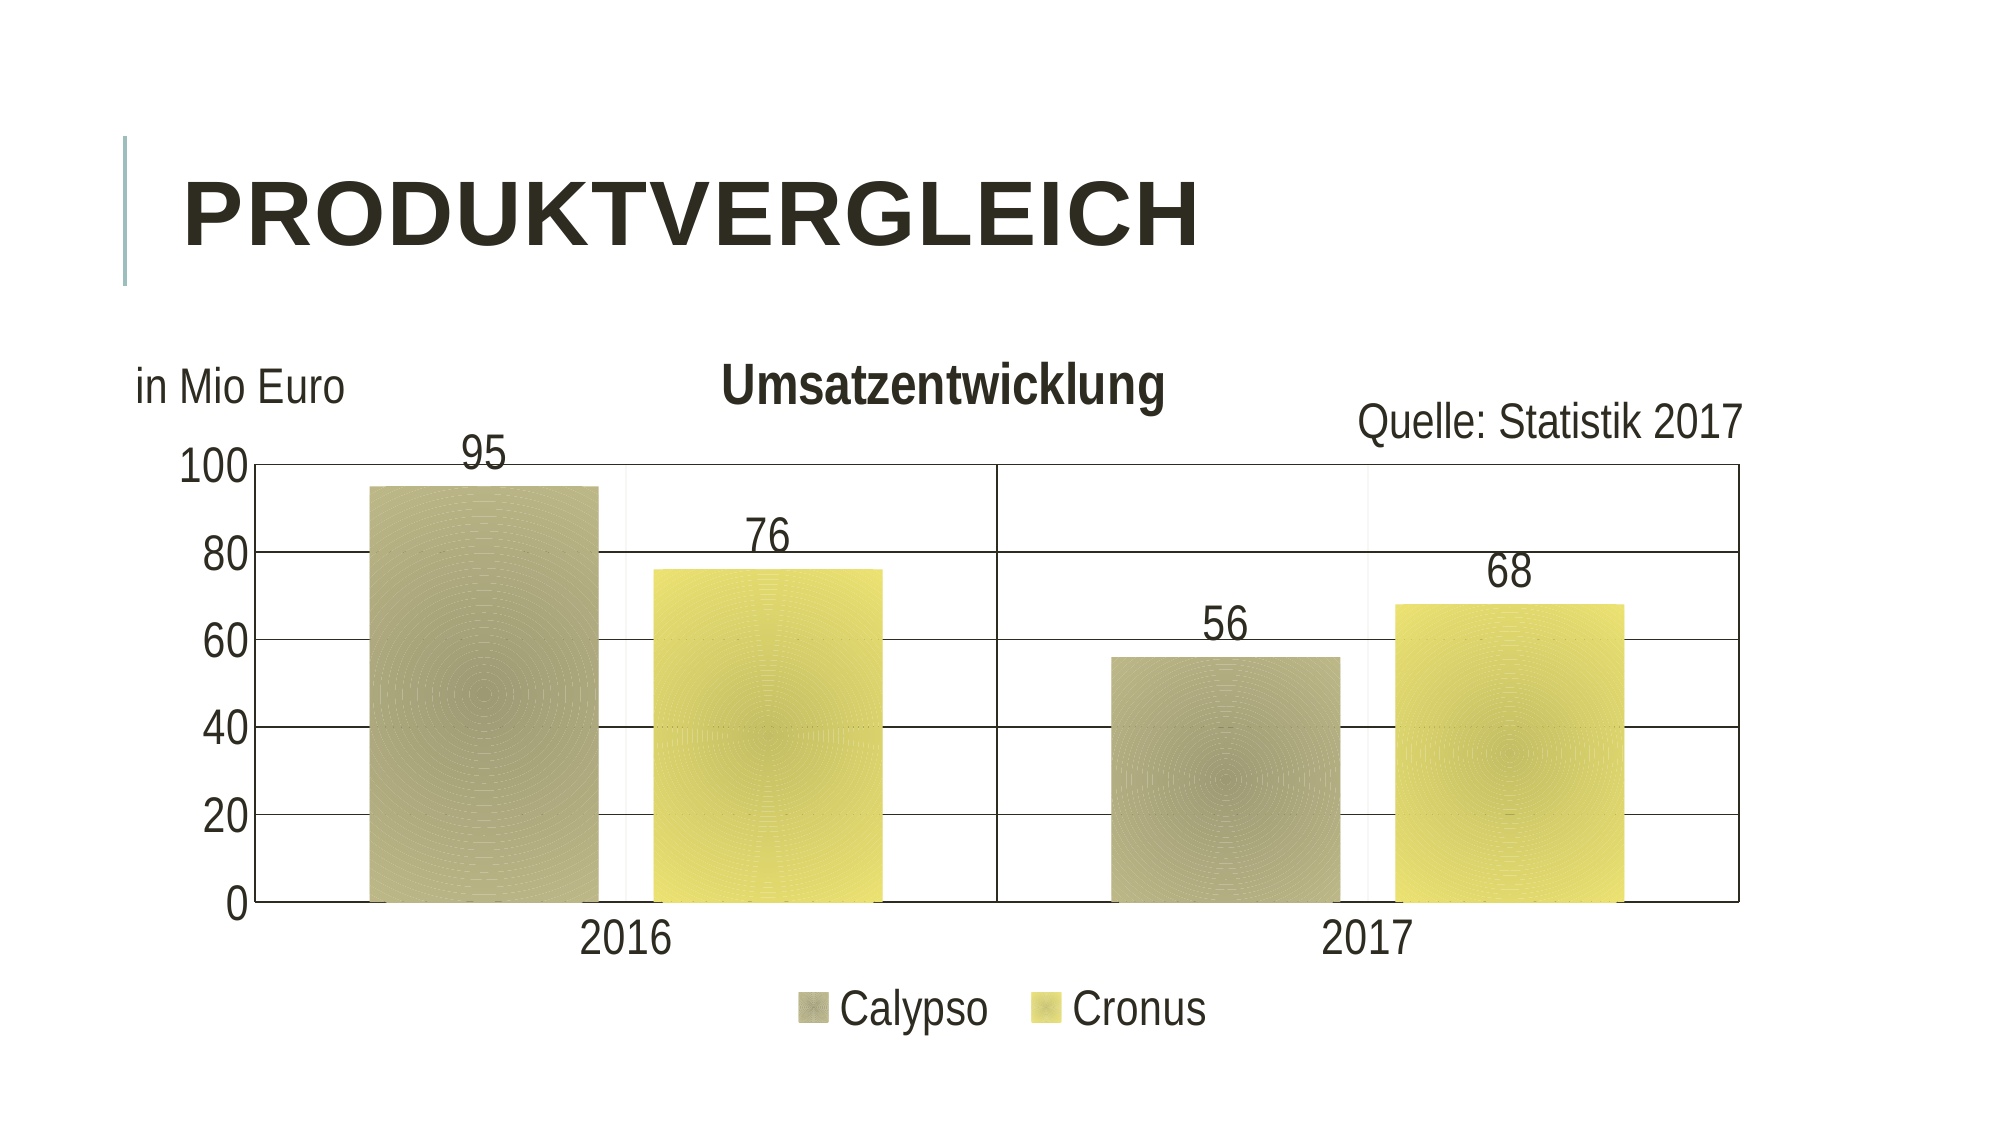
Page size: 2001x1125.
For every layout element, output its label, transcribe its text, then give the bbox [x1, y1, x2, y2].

title Produktvergleich [168, 96, 1763, 303]
chart [125, 307, 1763, 1125]
